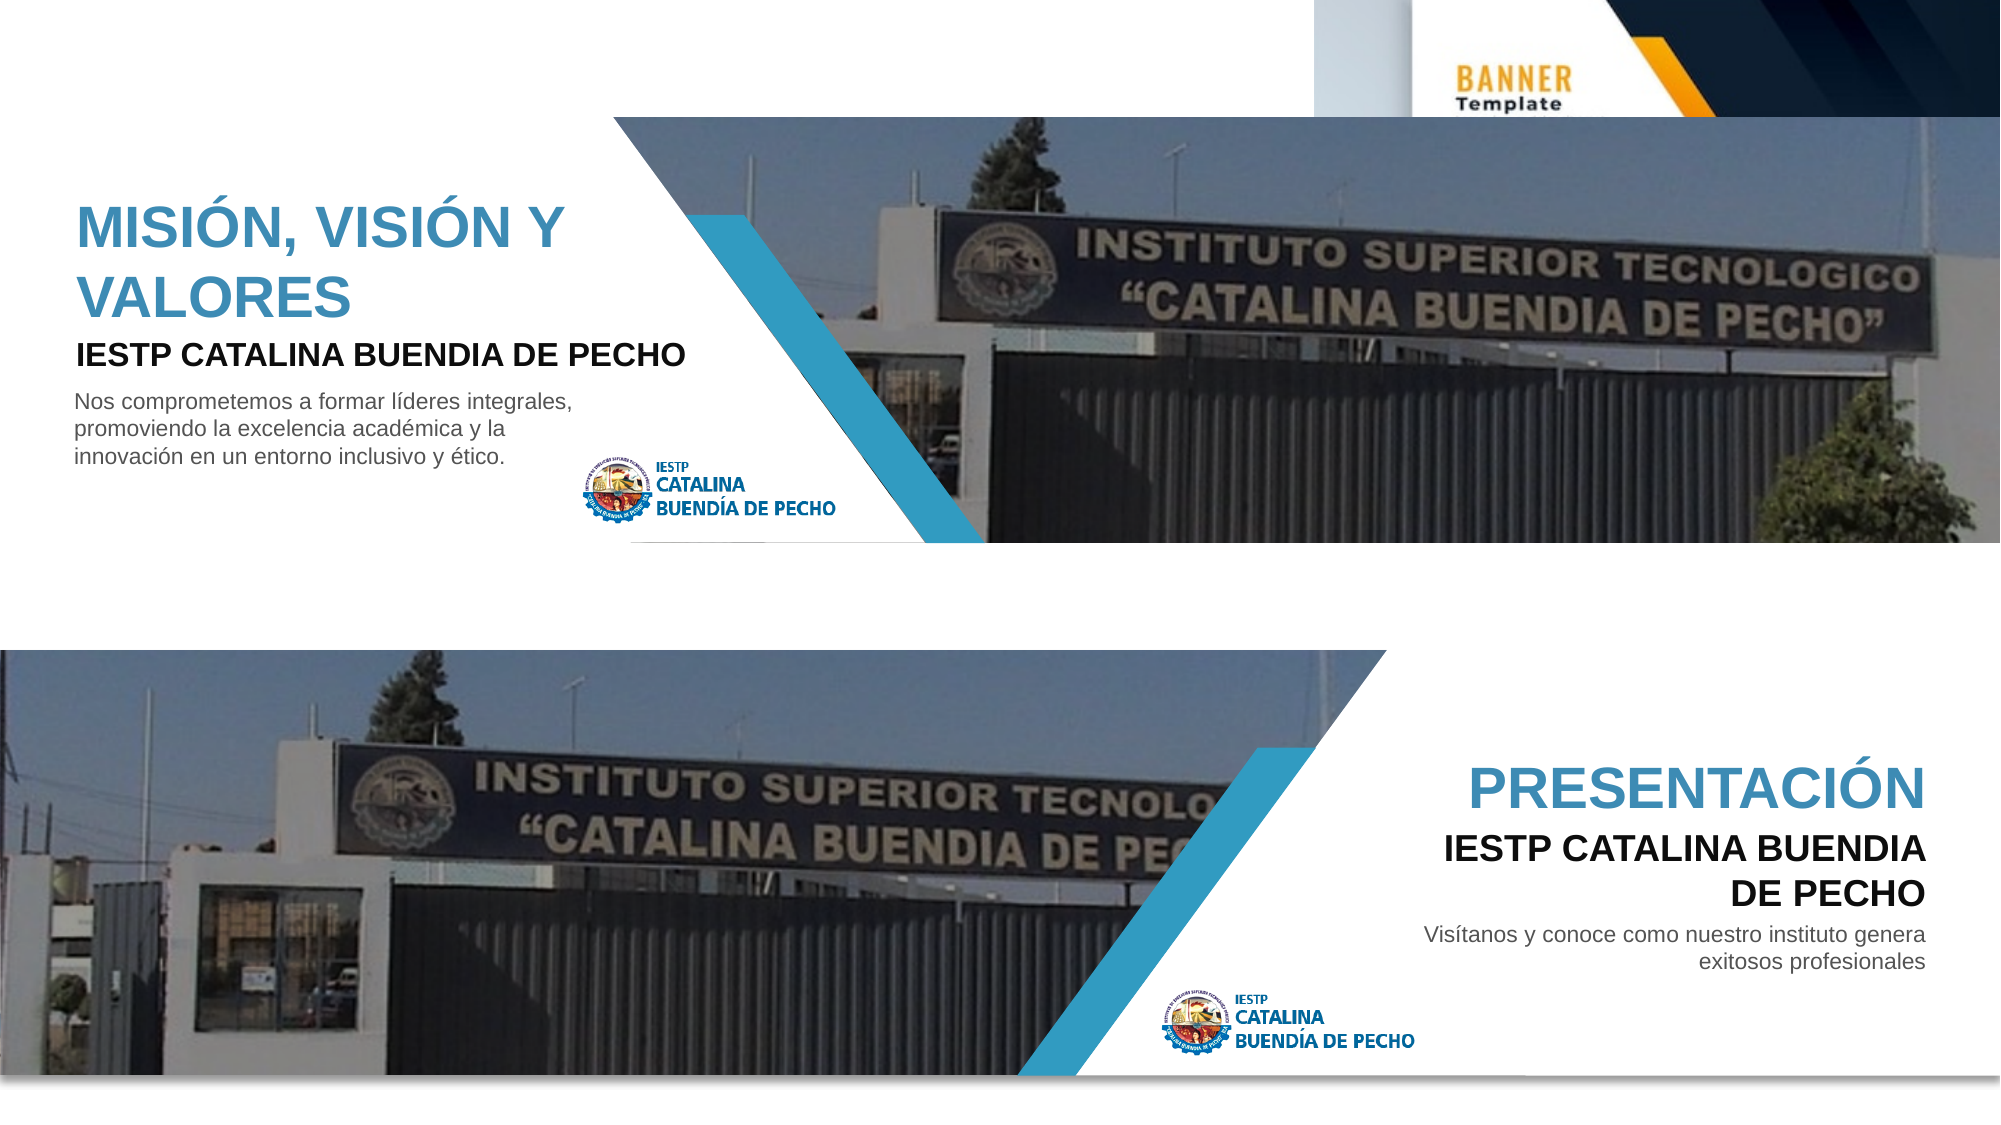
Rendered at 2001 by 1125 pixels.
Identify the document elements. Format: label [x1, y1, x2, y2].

text_box [0, 117, 2000, 543]
text_box [0, 650, 2000, 1075]
picture [1314, 0, 2000, 117]
